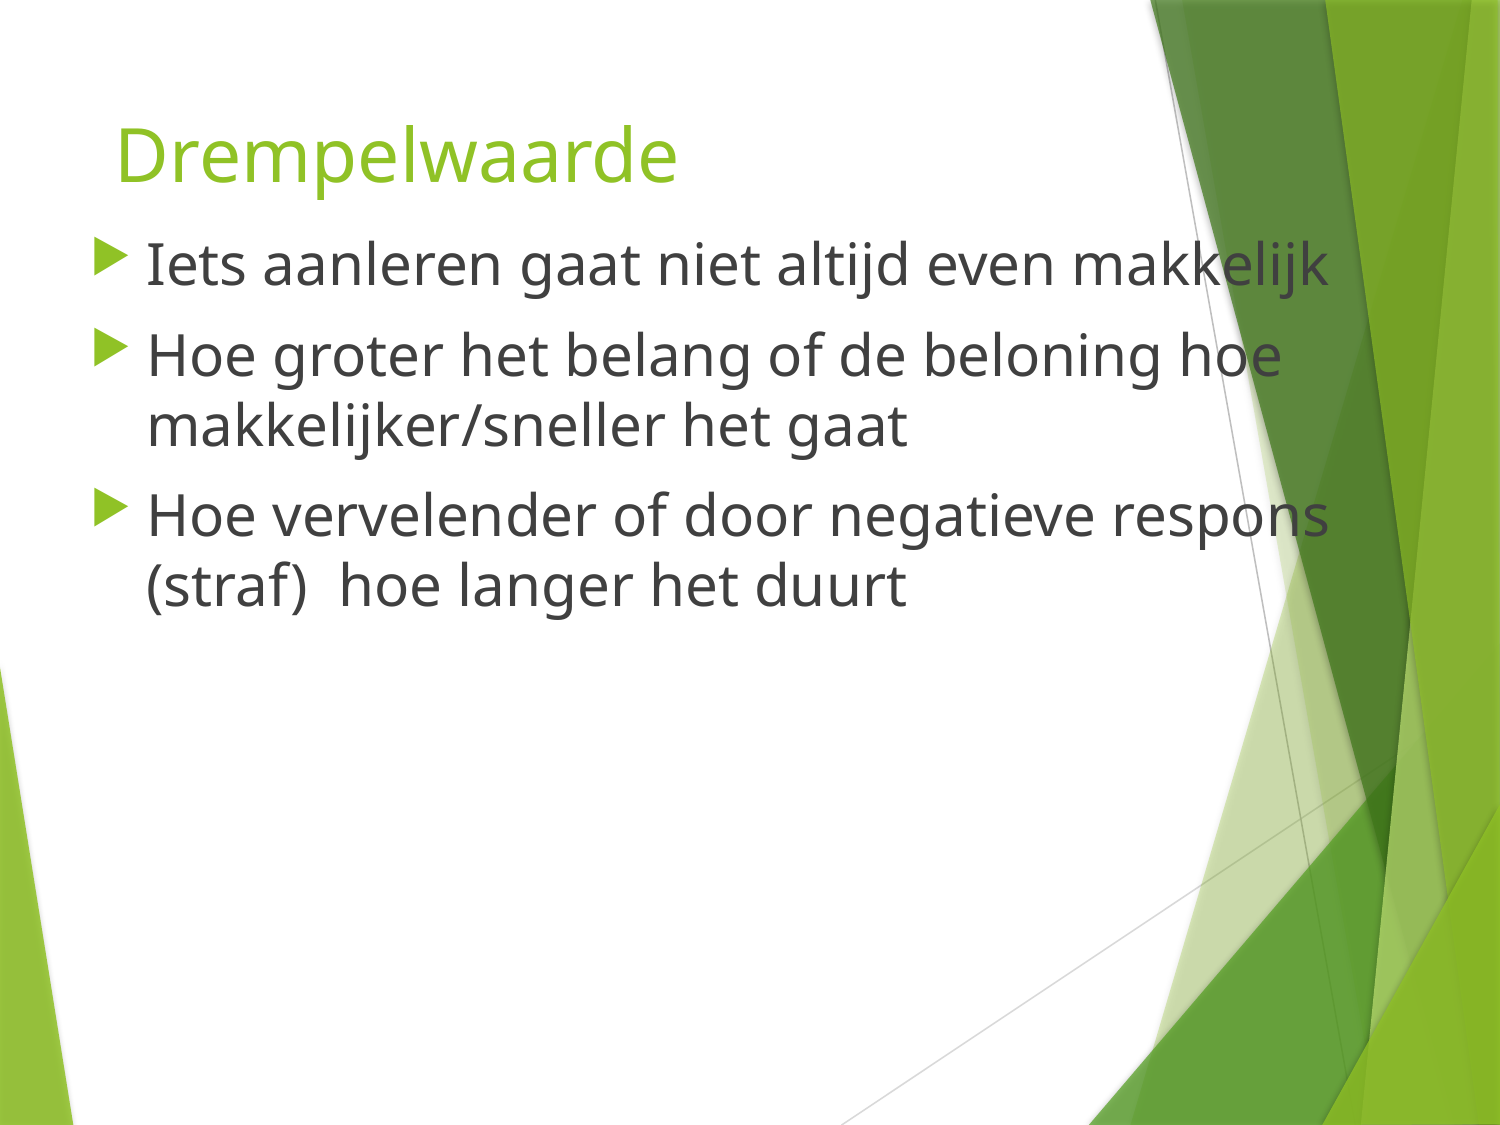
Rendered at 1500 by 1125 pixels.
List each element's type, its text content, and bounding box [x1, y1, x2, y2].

list Iets aanleren gaat niet altijd even makkelijk Hoe groter het belang of de beloning hoe makkelijker/sneller het gaat Hoe vervelender of door negatieve respons (straf) hoe langer het duurt [75, 219, 1425, 1071]
title Drempelwaarde [99, 99, 1142, 219]
